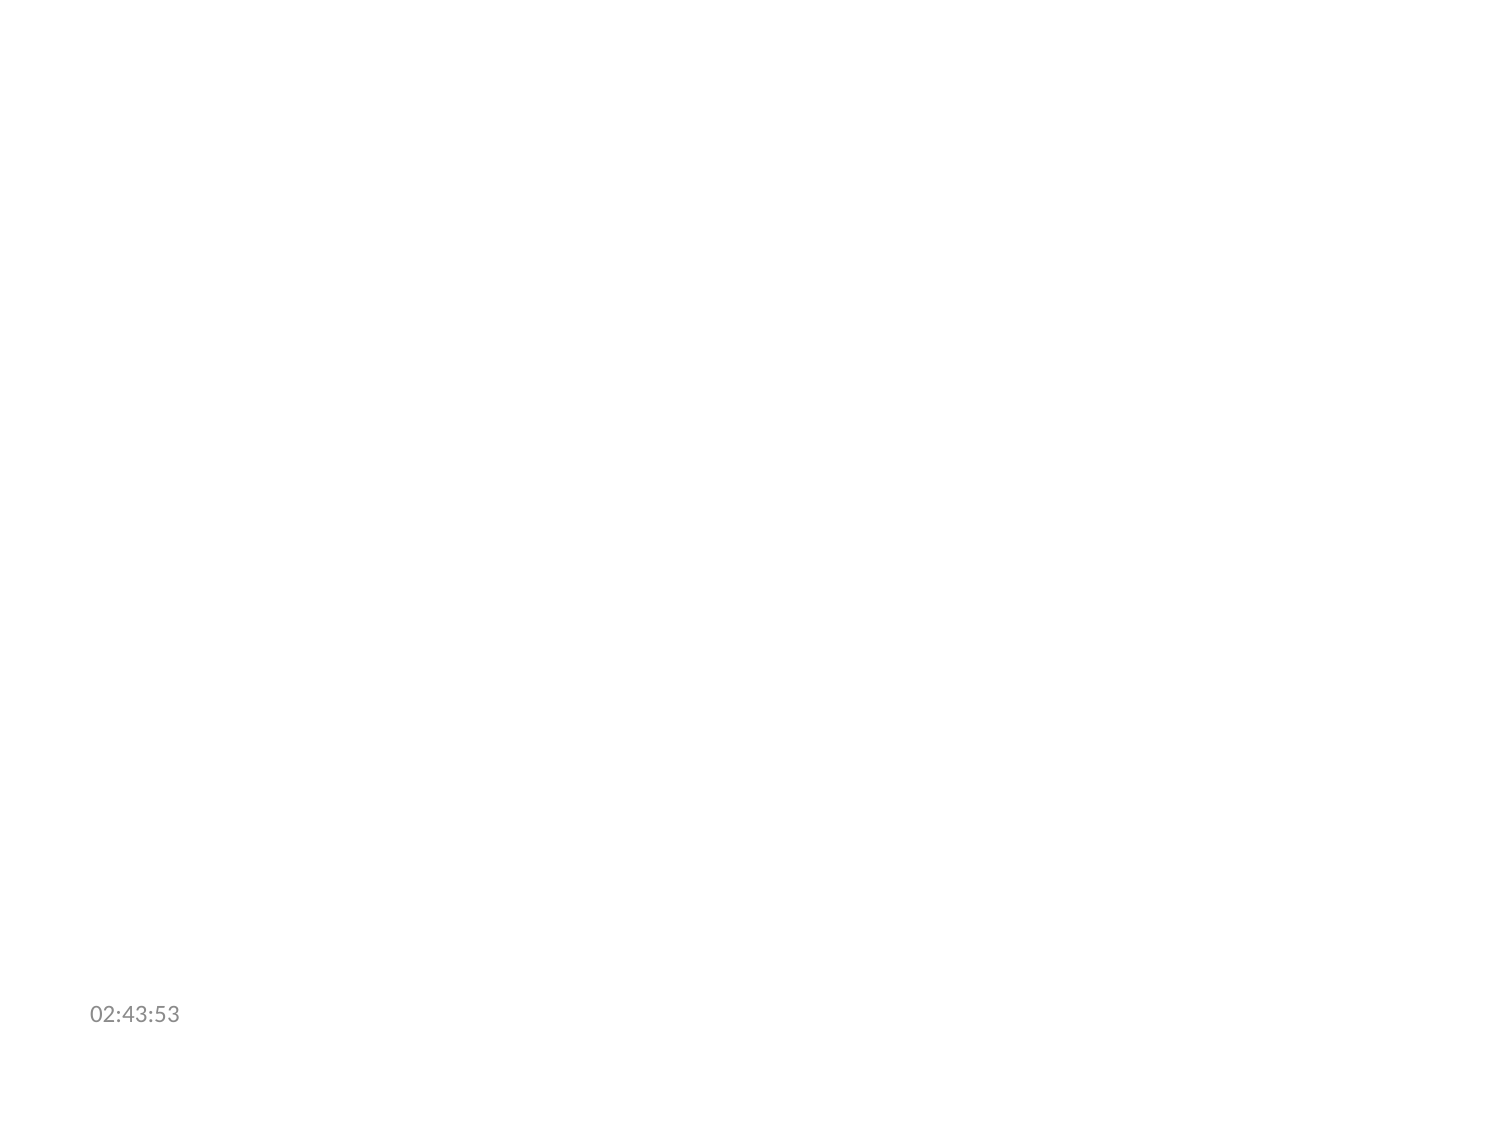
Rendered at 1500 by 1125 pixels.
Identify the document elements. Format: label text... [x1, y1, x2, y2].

text_box 15:35:09 [75, 982, 425, 1043]
